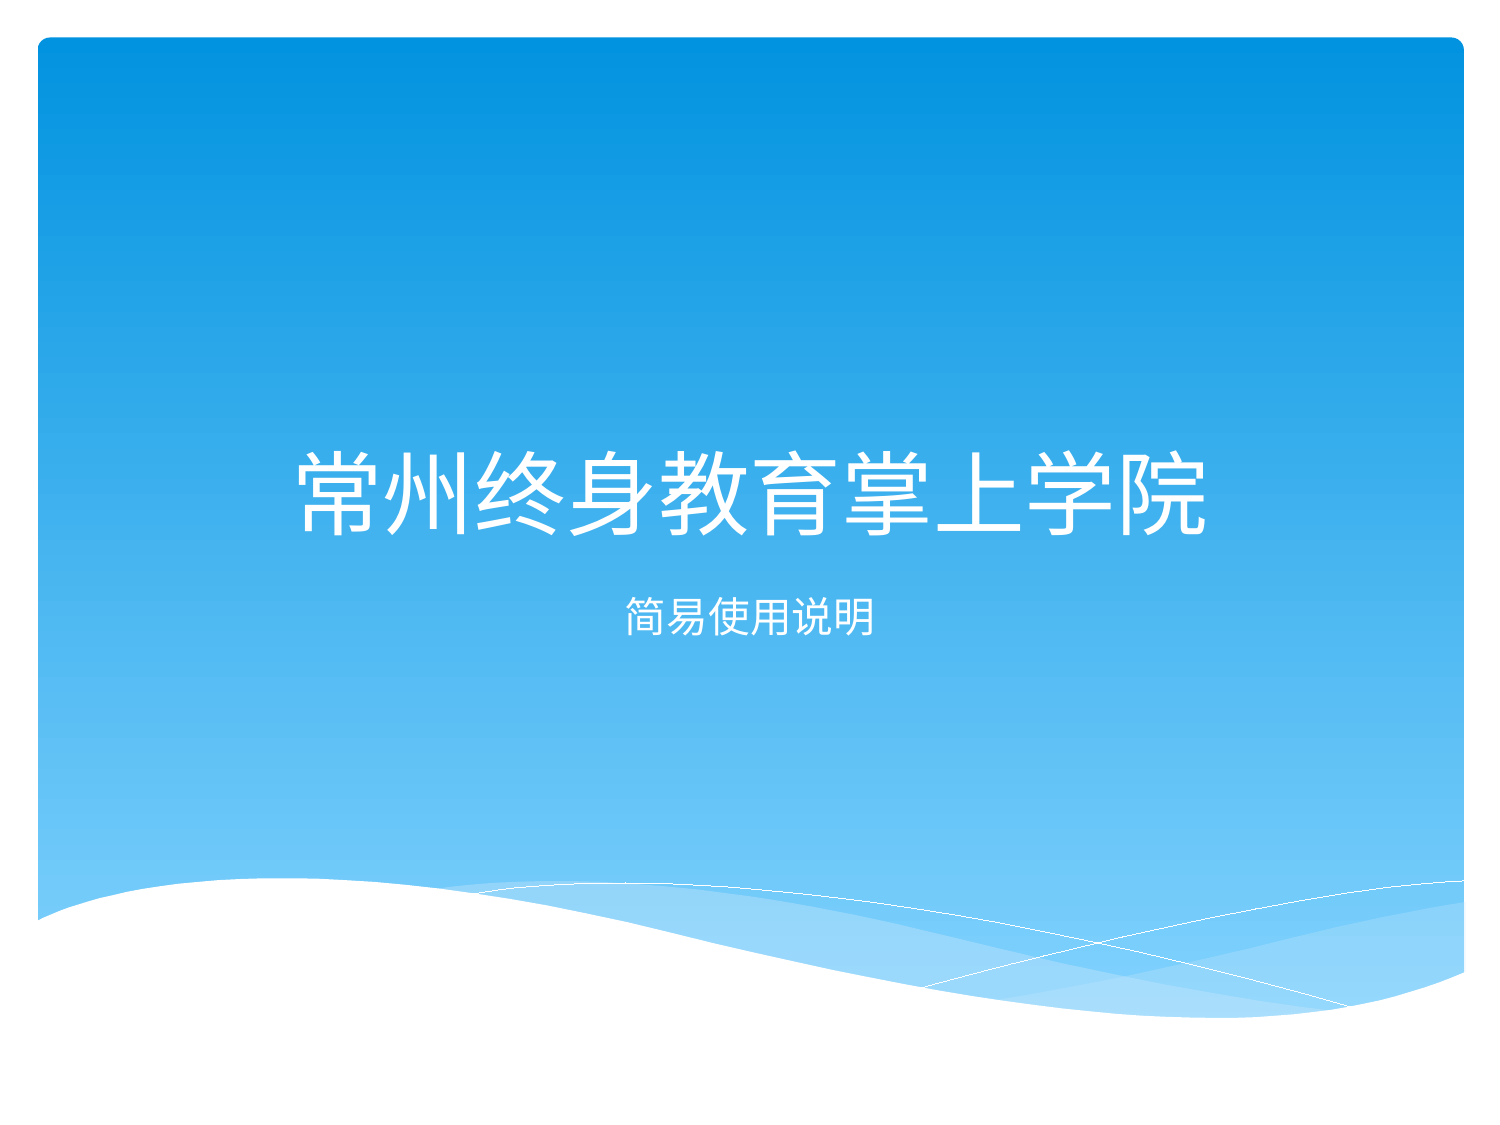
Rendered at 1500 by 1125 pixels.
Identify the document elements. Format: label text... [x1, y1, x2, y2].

subtitle 简易使用说明 [225, 583, 1275, 825]
title 常州终身教育掌上学院 [112, 262, 1388, 555]
